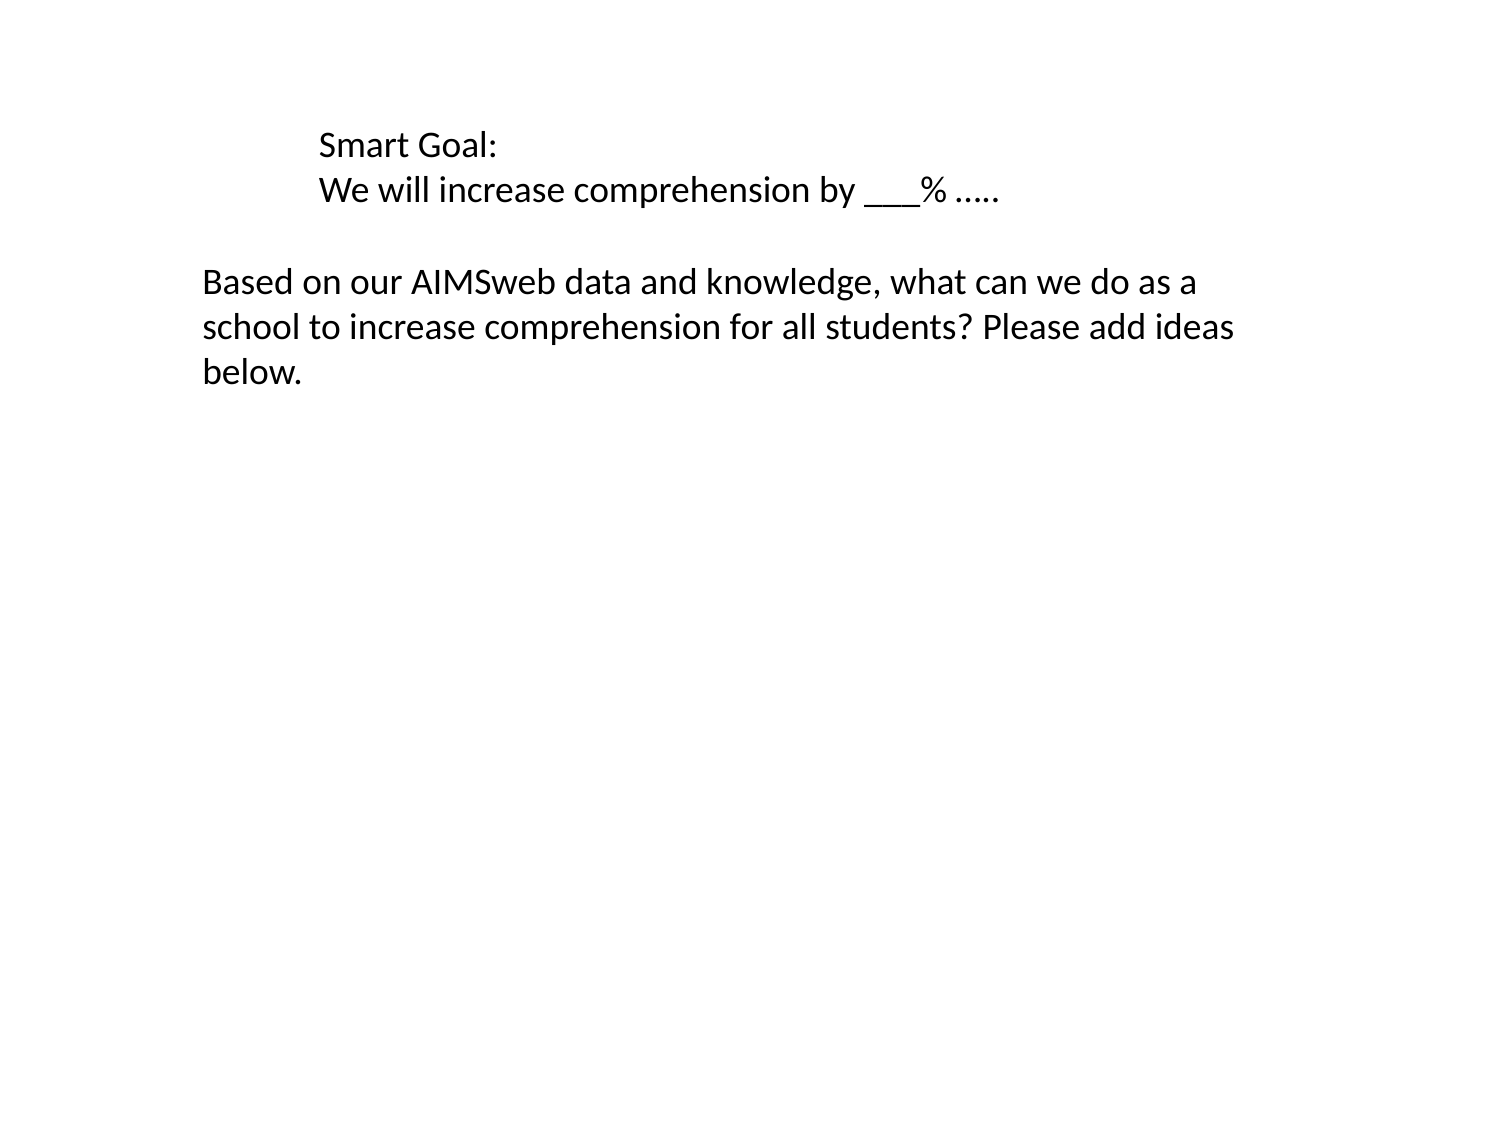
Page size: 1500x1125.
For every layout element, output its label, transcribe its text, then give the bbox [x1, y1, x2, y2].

text_box Smart Goal: We will increase comprehension by ___% ….. [304, 112, 1017, 218]
text_box Based on our AIMSweb data and knowledge, what can we do as a school to increase comprehension for all students? Please add ideas below. [187, 249, 1288, 535]
